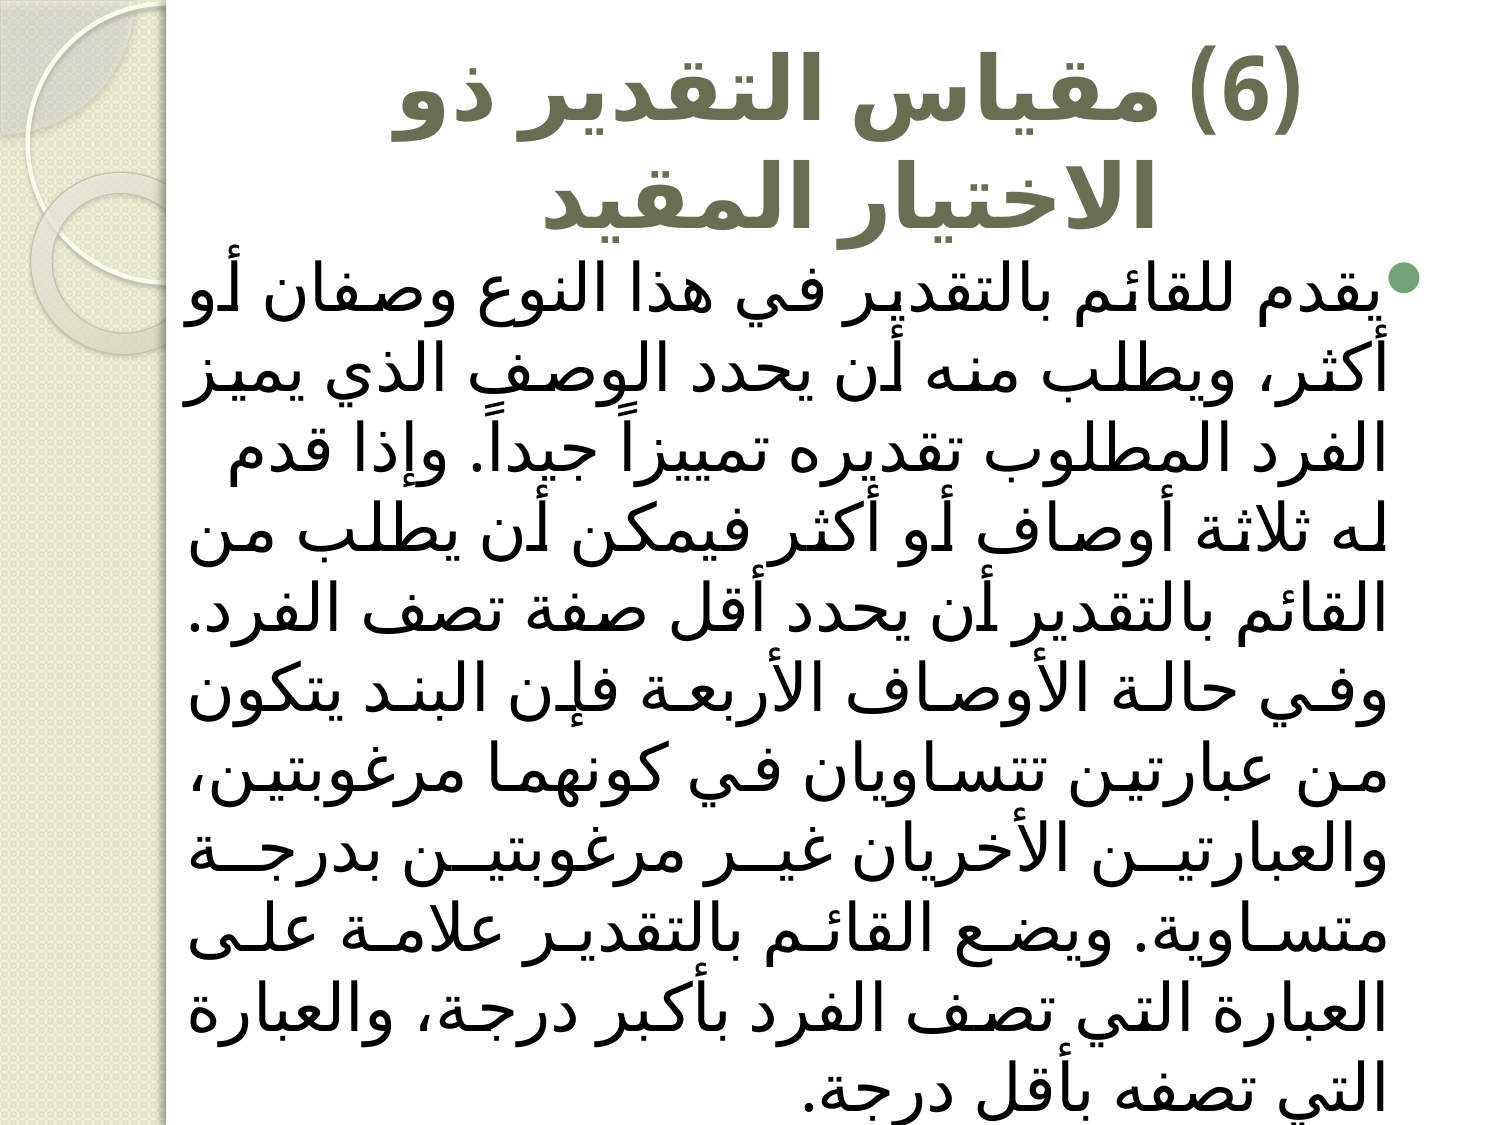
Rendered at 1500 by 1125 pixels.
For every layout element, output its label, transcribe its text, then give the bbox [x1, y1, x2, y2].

list يقدم للقائم بالتقدير في هذا النوع وصفان أو أكثر، ويطلب منه أن يحدد الوصف الذي يميز الفرد المطلوب تقديره تمييزاً جيداً. وإذا قدم له ثلاثة أوصاف أو أكثر فيمكن أن يطلب من القائم بالتقدير أن يحدد أقل صفة تصف الفرد. وفي حالة الأوصاف الأربعة فإن البند يتكون من عبارتين تتساويان في كونهما مرغوبتين، والعبارتين الأخريان غير مرغوبتين بدرجة متساوية. ويضع القائم بالتقدير علامة على العبارة التي تصف الفرد بأكبر درجة، والعبارة التي تصفه بأقل درجة. [171, 237, 1466, 1083]
title (6) مقياس التقدير ذو الاختيار المقيد [235, 45, 1466, 233]
